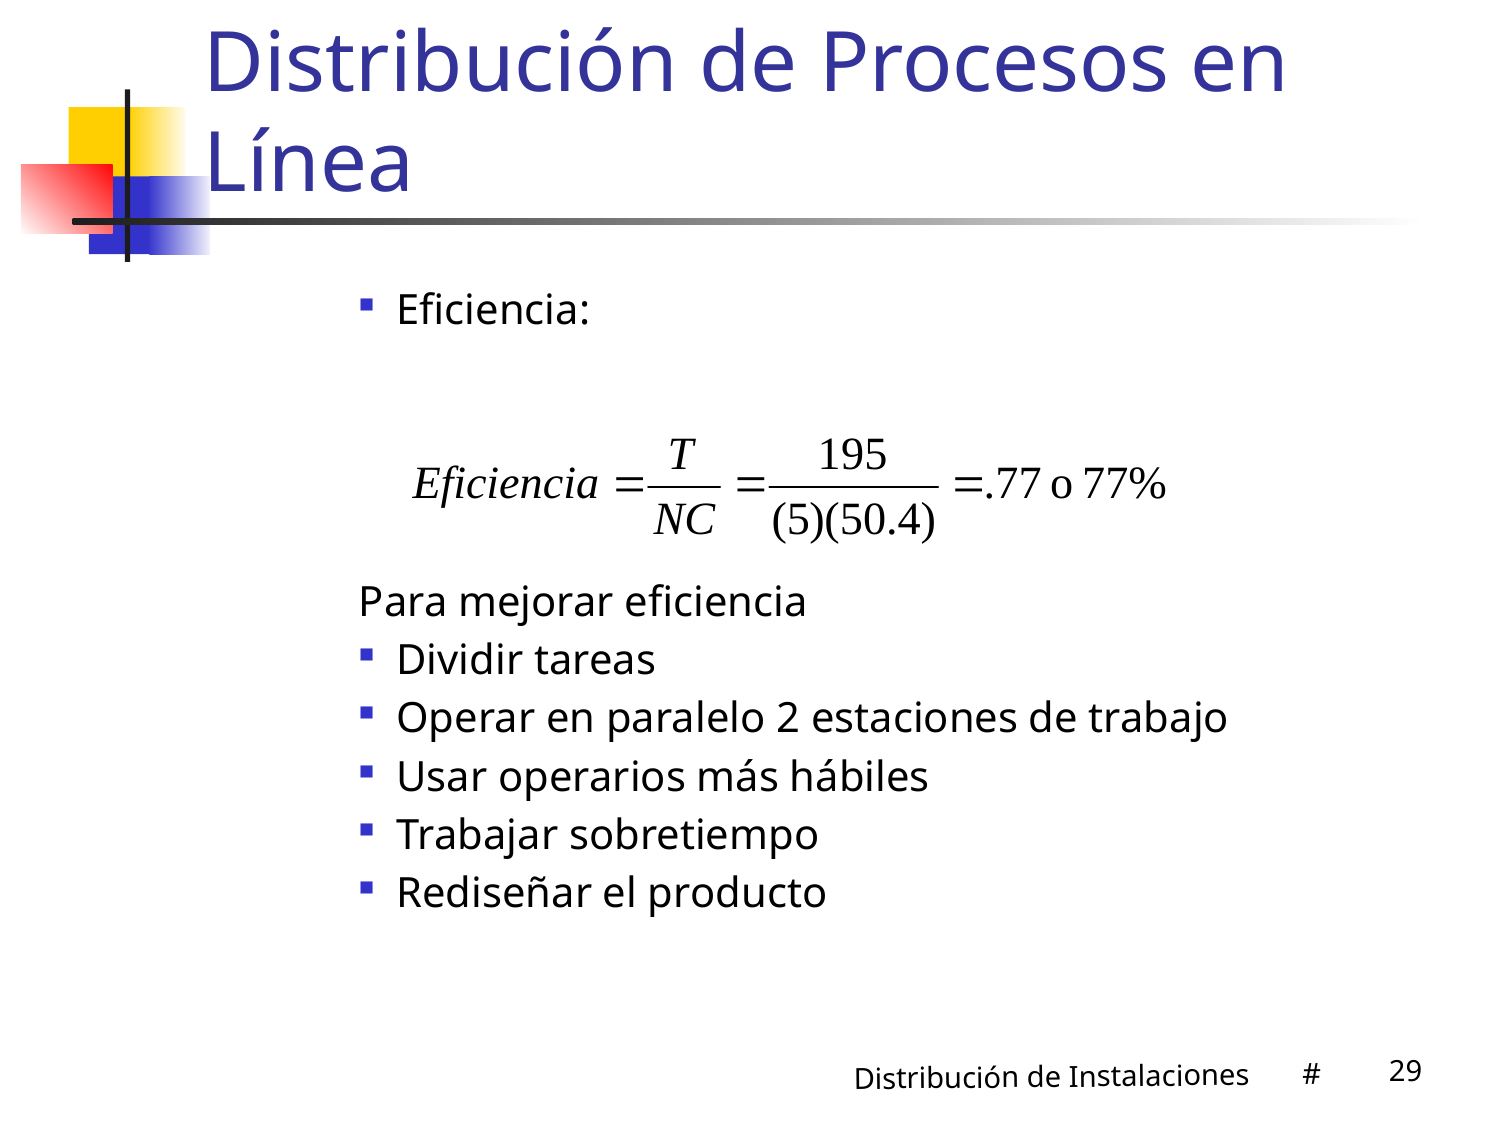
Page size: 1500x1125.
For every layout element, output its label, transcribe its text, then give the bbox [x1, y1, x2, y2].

title Distribución de Procesos en Línea [188, 27, 1468, 216]
footer Distribución de Instalaciones # [761, 1028, 1414, 1110]
list Eficiencia: Para mejorar eficiencia Dividir tareas Operar en paralelo 2 estaciones de trabajo Usar operarios más hábiles Trabajar sobretiempo Rediseñar el producto [193, 274, 1470, 1007]
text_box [403, 424, 1176, 553]
slide_number 29 [1124, 1024, 1438, 1101]
